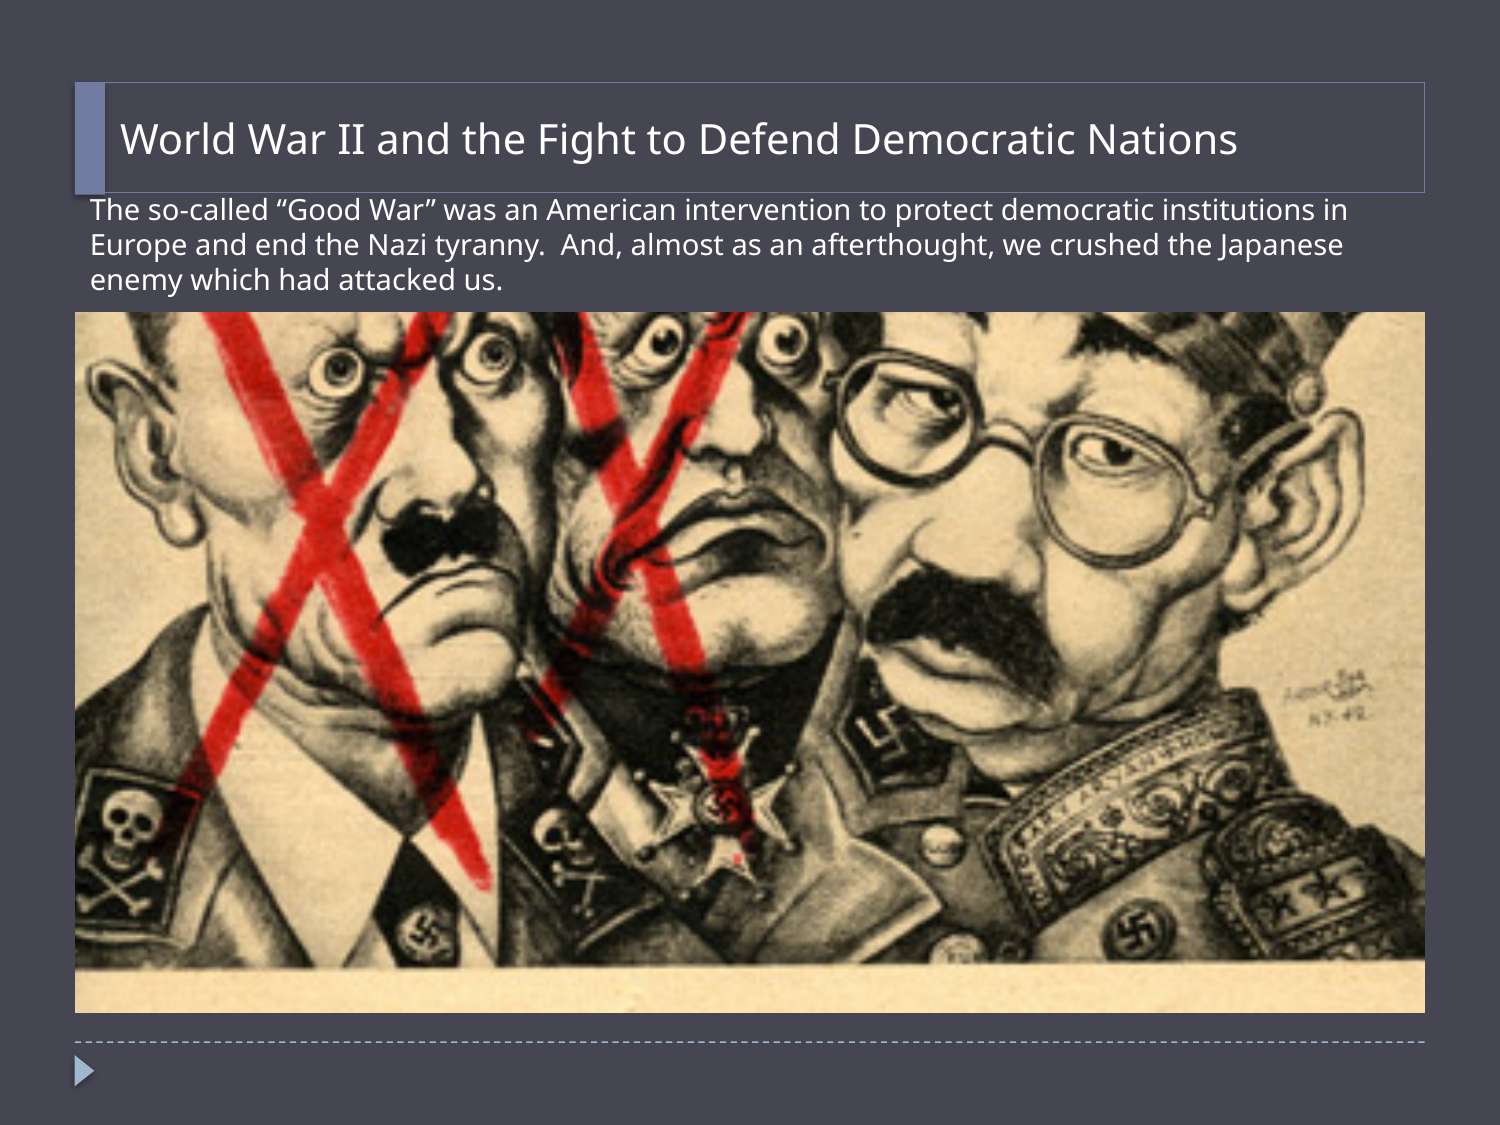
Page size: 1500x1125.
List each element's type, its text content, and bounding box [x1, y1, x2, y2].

list The so-called “Good War” was an American intervention to protect democratic institutions in Europe and end the Nazi tyranny. And, almost as an afterthought, we crushed the Japanese enemy which had attacked us. [75, 200, 1425, 288]
picture [74, 312, 1426, 1014]
title World War II and the Fight to Defend Democratic Nations [75, 82, 1425, 193]
